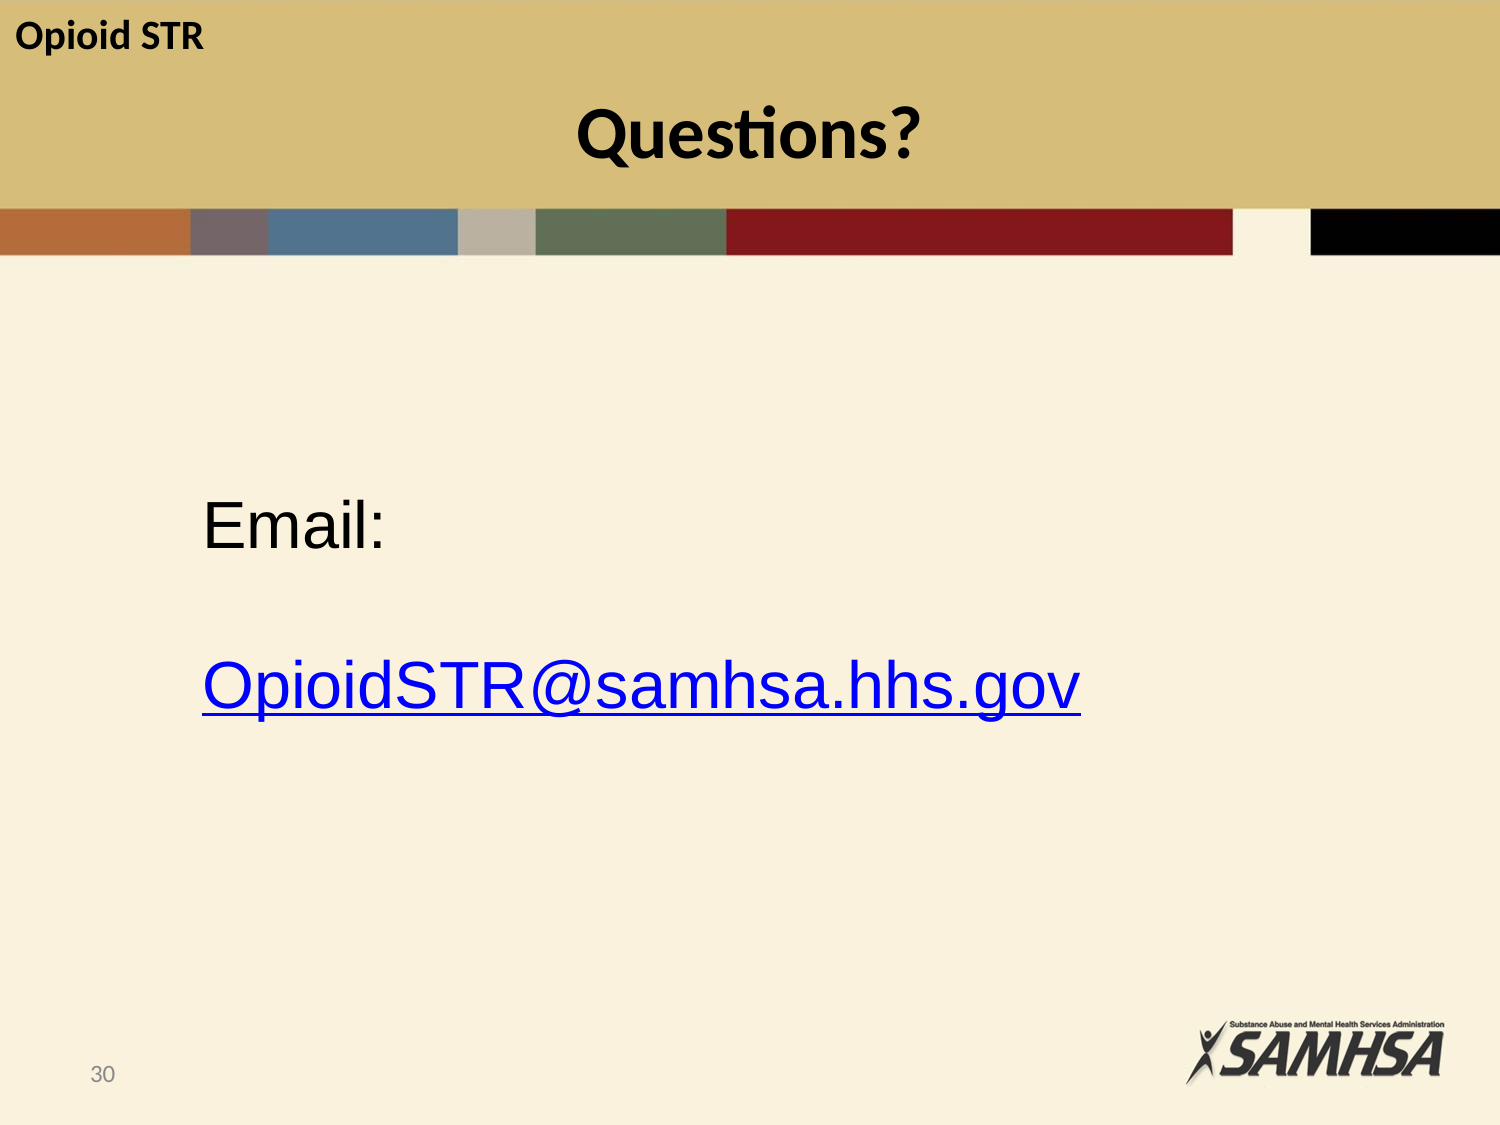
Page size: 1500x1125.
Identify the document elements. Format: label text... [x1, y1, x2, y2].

text_box Email: OpioidSTR@samhsa.hhs.gov [187, 474, 1300, 730]
picture [0, 0, 1500, 1125]
title Questions? [74, 44, 1426, 213]
slide_number 30 [75, 1042, 425, 1103]
